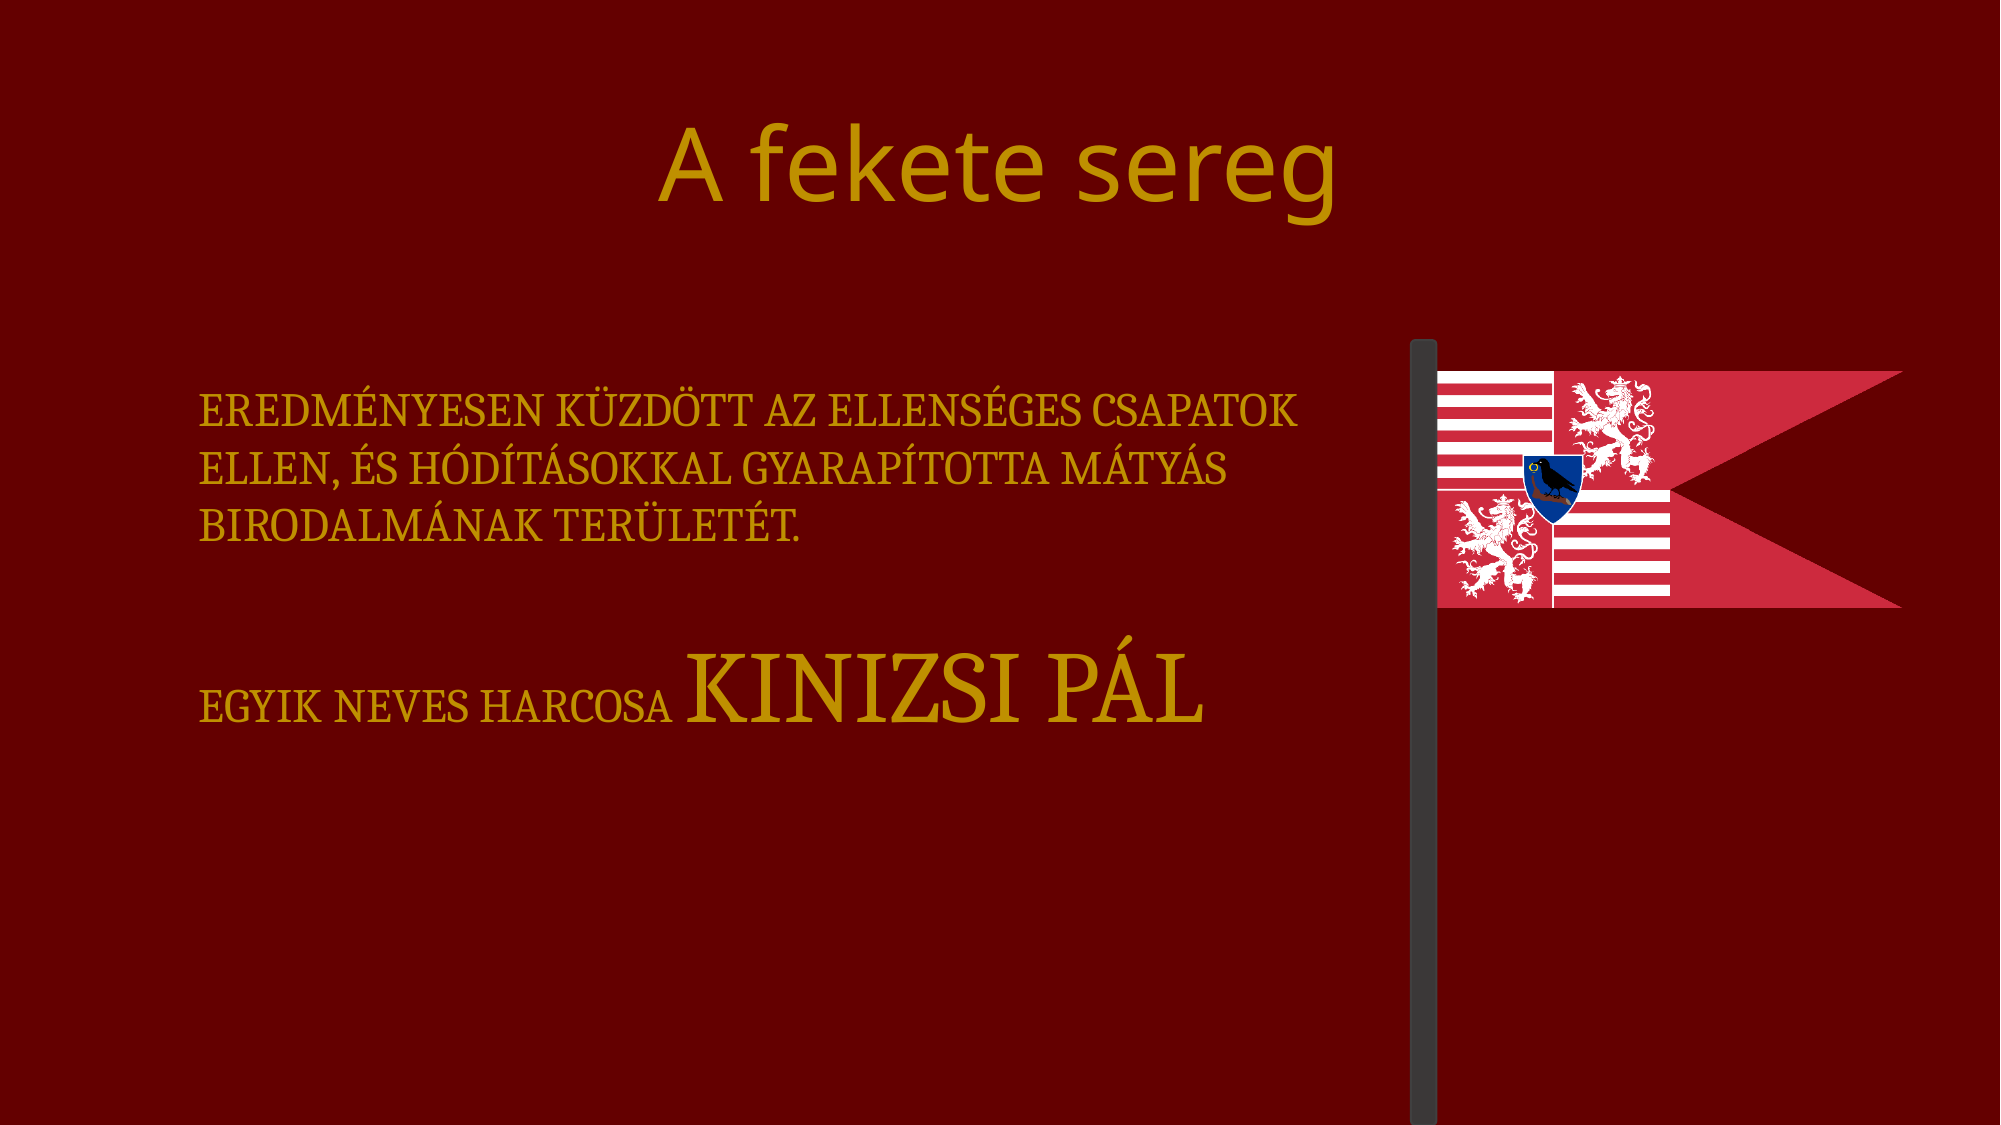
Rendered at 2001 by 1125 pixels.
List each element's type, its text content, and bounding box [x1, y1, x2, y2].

text_box [1409, 339, 1438, 1125]
list Eredményesen küzdött az ellenséges csapatok ellen, és hódításokkal gyarapította Mátyás birodalmának területét. Egyik neves harcosa Kinizsi pál [184, 371, 1409, 1065]
picture [1436, 371, 1903, 608]
title A fekete sereg [137, 59, 1863, 278]
